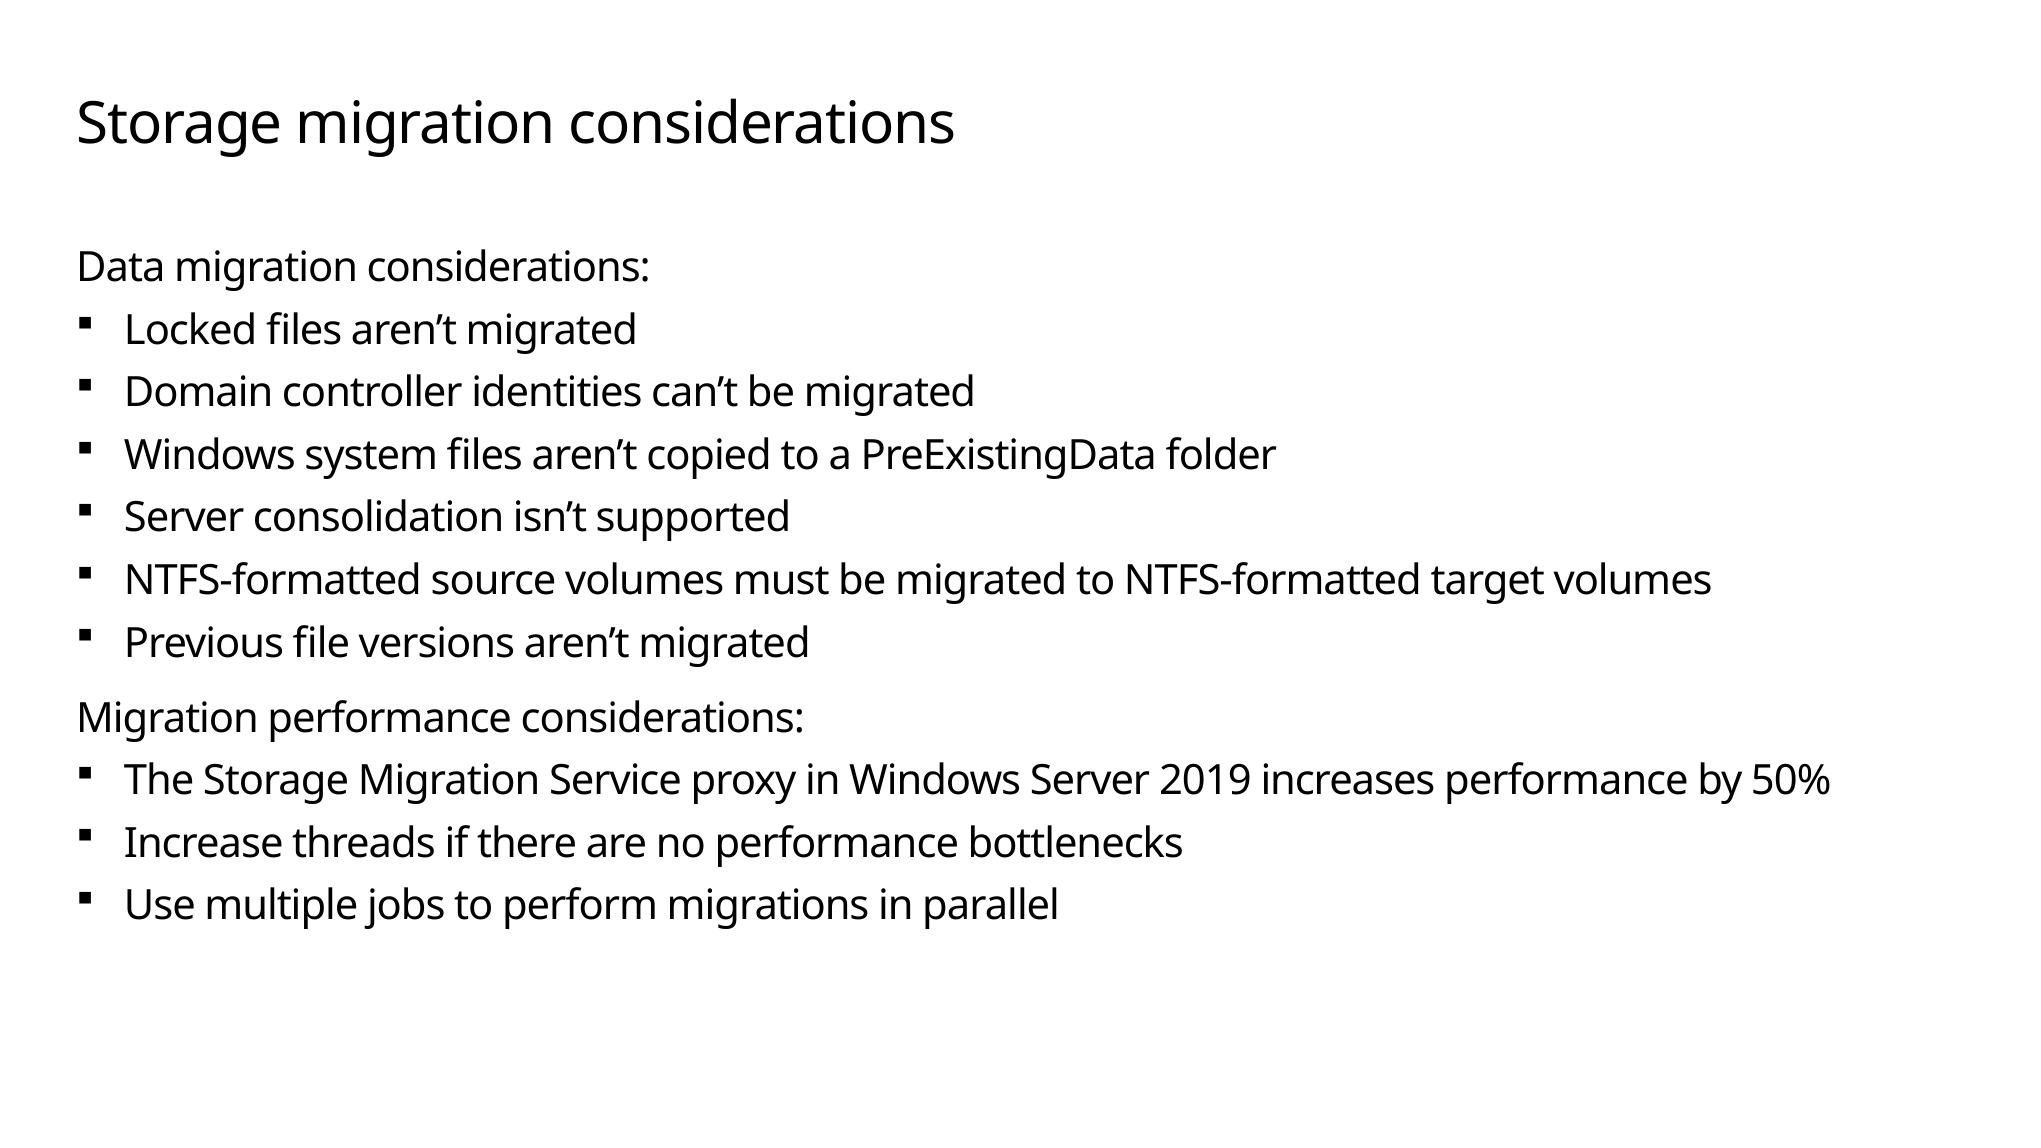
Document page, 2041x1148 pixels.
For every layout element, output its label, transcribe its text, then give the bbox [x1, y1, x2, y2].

list Data migration considerations: Locked files aren’t migrated Domain controller identities can’t be migrated Windows system files aren’t copied to a PreExistingData folder Server consolidation isn’t supported NTFS-formatted source volumes must be migrated to NTFS-formatted target volumes Previous file versions aren’t migrated Migration performance considerations: The Storage Migration Service proxy in Windows Server 2019 increases performance by 50% Increase threads if there are no performance bottlenecks Use multiple jobs to perform migrations in parallel [76, 240, 1970, 1074]
title Storage migration considerations [76, 93, 1968, 161]
